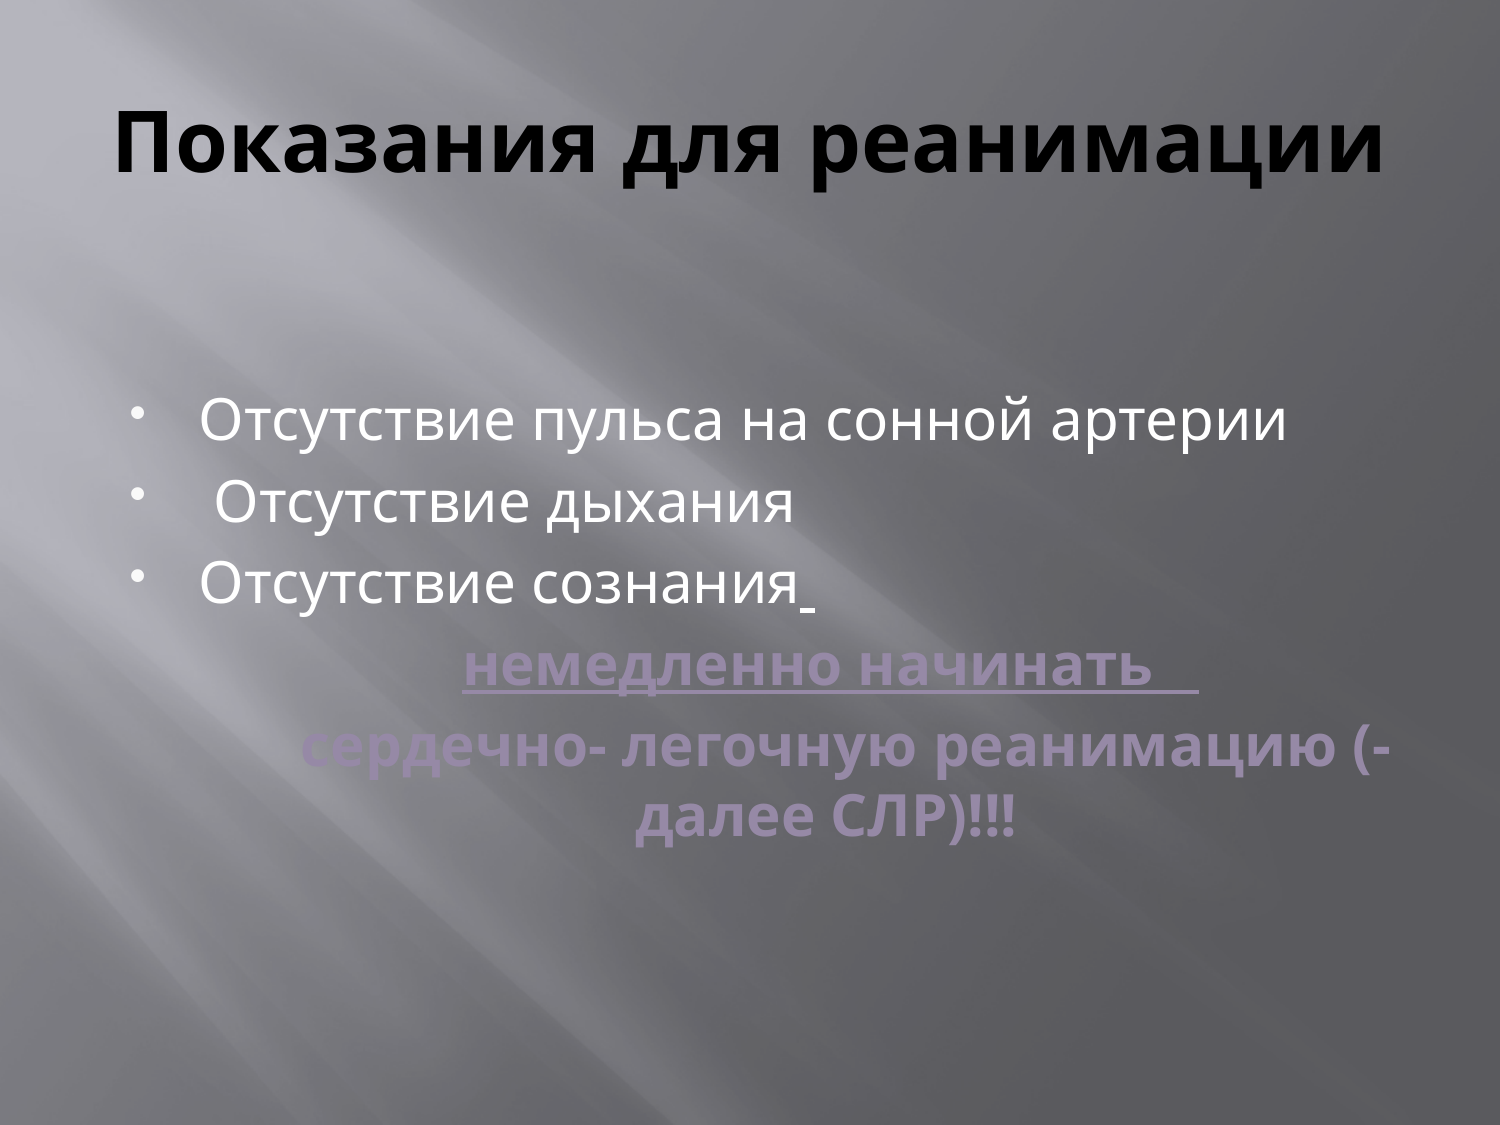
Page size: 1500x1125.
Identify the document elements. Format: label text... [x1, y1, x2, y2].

title Показания для реанимации [75, 45, 1425, 233]
list Отсутствие пульса на сонной артерии Отсутствие дыхания Отсутствие сознания немедленно начинать сердечно- легочную реанимацию (- далее СЛР)!!! [93, 375, 1469, 1006]
